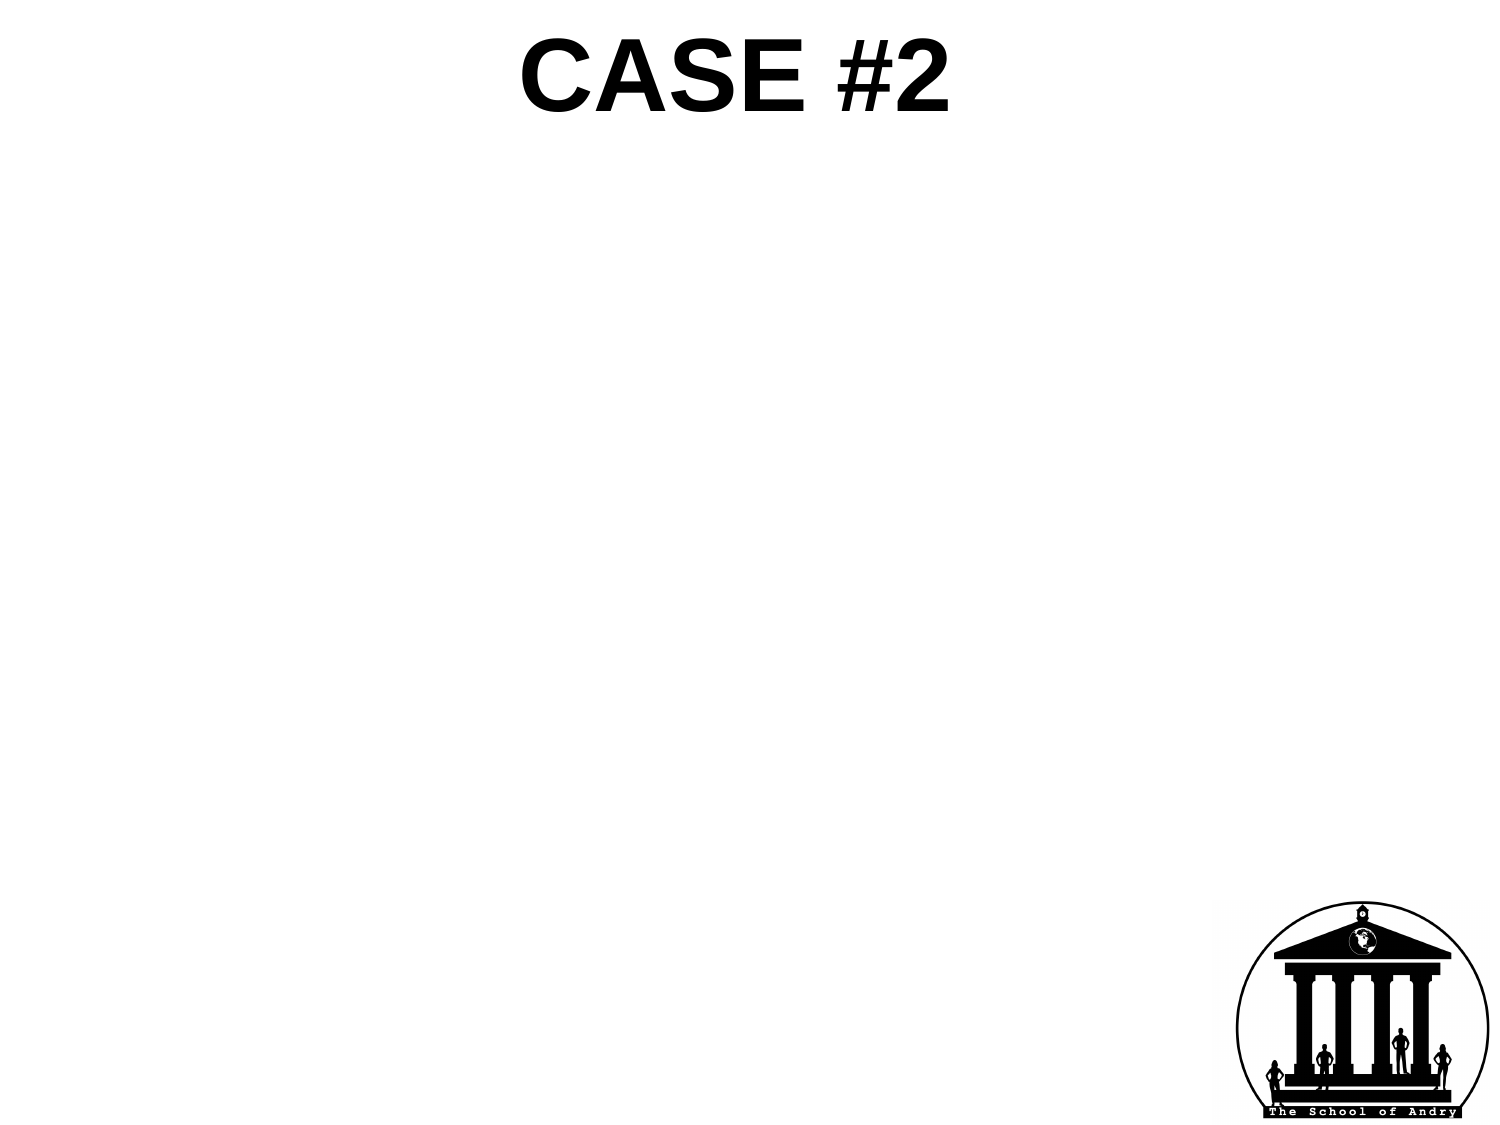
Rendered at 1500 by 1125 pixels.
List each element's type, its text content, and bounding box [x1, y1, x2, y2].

picture [1212, 899, 1490, 1125]
text_box CASE #2 [503, 0, 968, 140]
